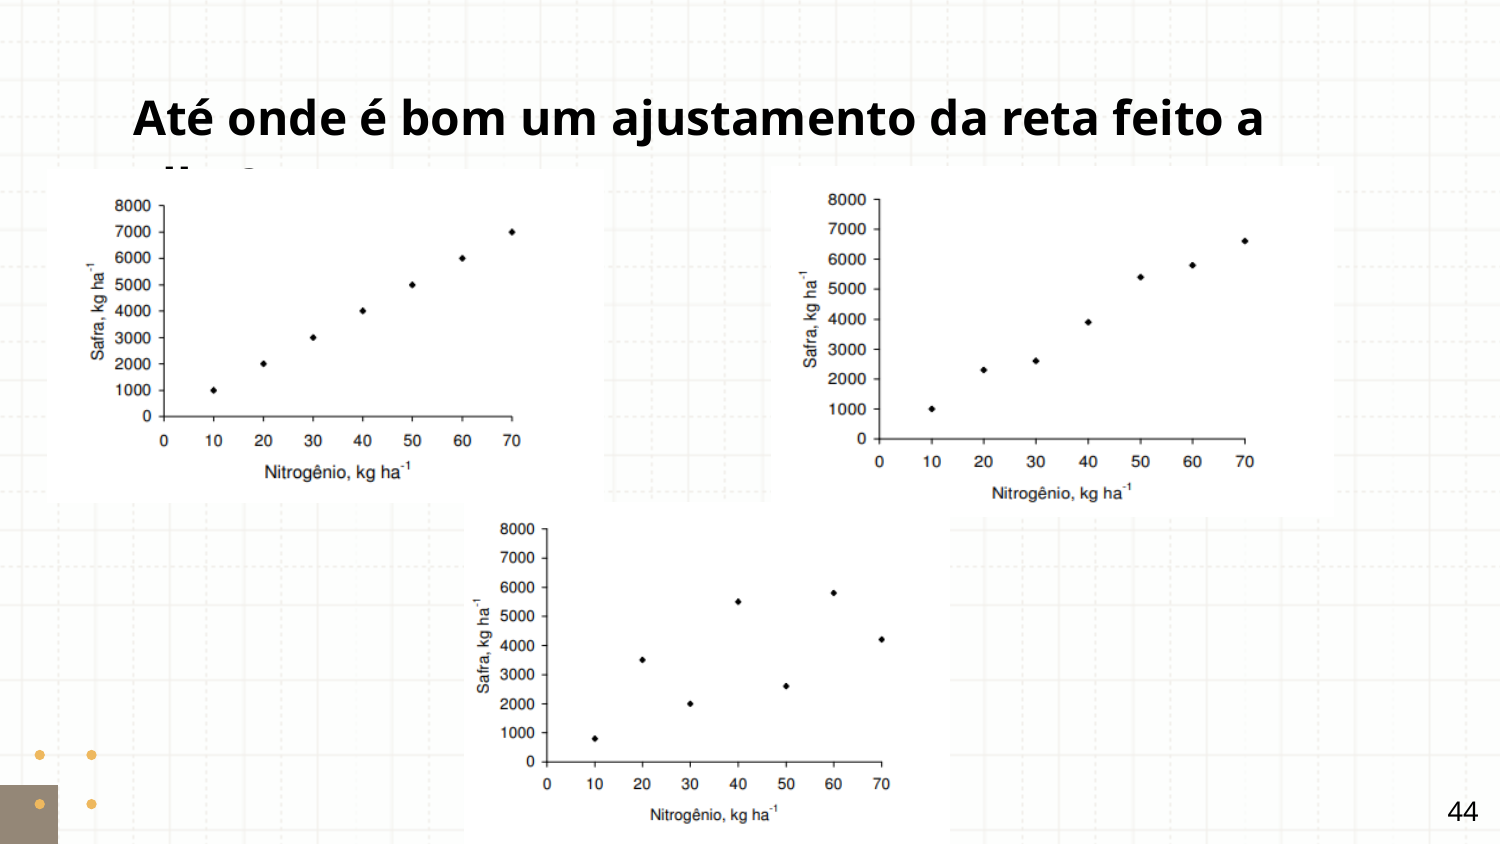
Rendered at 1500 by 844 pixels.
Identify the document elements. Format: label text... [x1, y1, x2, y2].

picture [47, 166, 1334, 844]
slide_number ‹#› [1403, 779, 1494, 844]
title Até onde é bom um ajustamento da reta feito a olho? [118, 72, 1382, 167]
